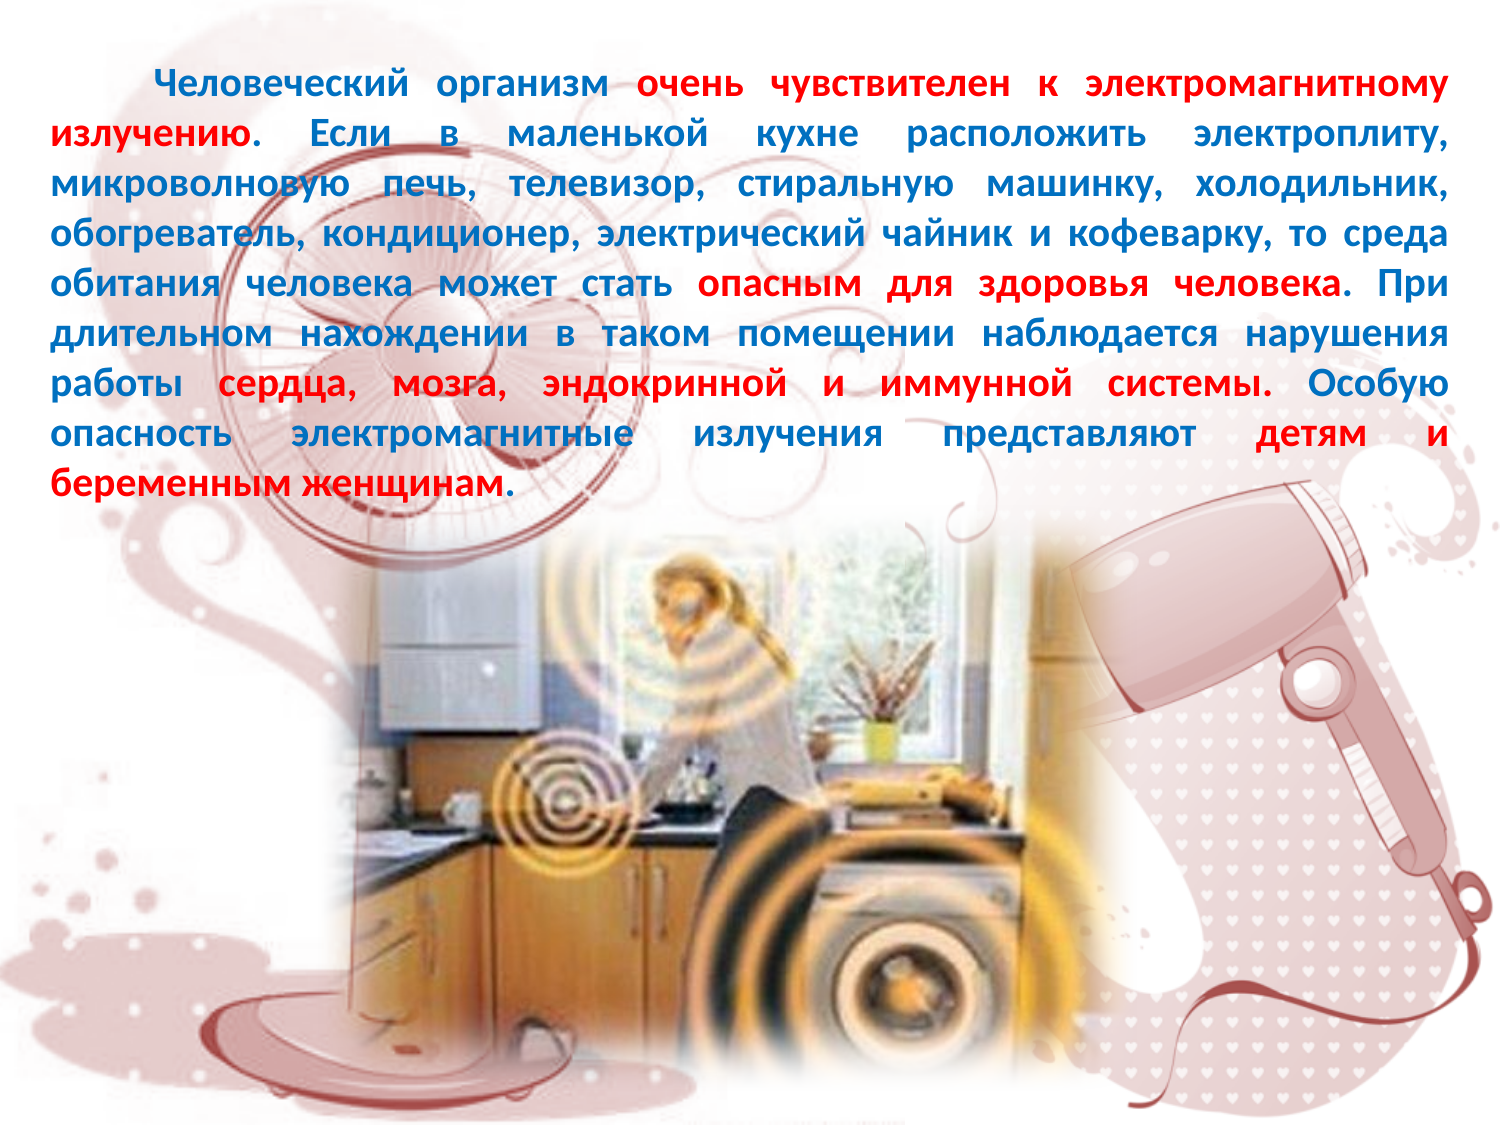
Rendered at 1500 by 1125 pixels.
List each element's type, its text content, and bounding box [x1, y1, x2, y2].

text_box Человеческий организм очень чувствителен к электромагнитному излучению. Если в маленькой кухне расположить электроплиту, микроволновую печь, телевизор, стиральную машинку, холодильник, обогреватель, кондиционер, электрический чайник и кофеварку, то среда обитания человека может стать опасным для здоровья человека. При длительном нахождении в таком помещении наблюдается нарушения работы сердца, мозга, эндокринной и иммунной системы. Особую опасность электромагнитные излучения представляют детям и беременным женщинам. [909, 46, 1465, 310]
picture [0, 0, 1500, 1125]
